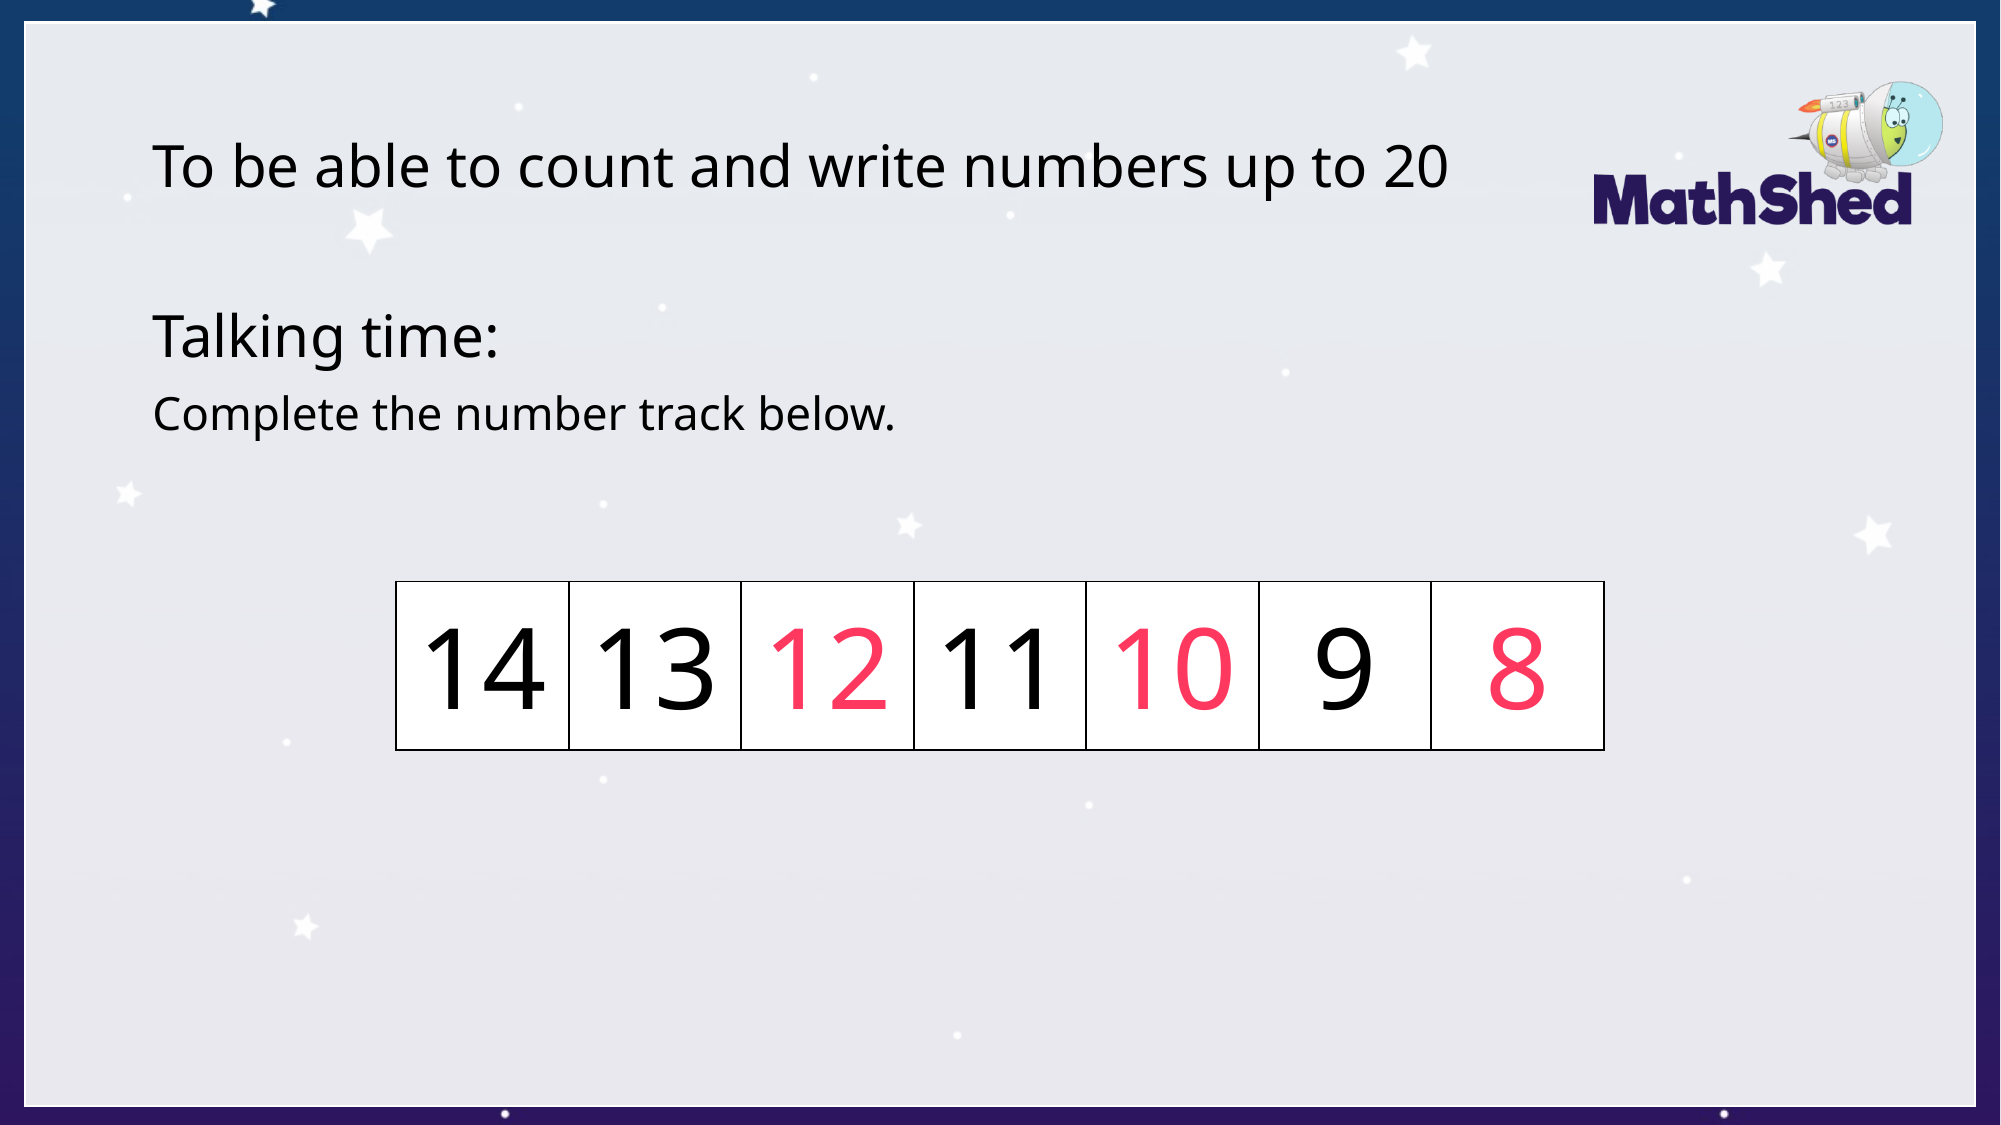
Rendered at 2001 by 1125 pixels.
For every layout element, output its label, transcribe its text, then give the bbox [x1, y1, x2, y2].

table_header 13 [570, 582, 740, 749]
list Talking time: Complete the number track below. [137, 299, 1863, 1014]
title To be able to count and write numbers up to 20 [137, 59, 1578, 278]
table_header 11 [915, 582, 1085, 749]
table_header 8 [1432, 582, 1603, 749]
table_header 12 [742, 582, 913, 749]
table_header 10 [1087, 582, 1258, 749]
table_header 14 [397, 582, 568, 749]
table_header 9 [1260, 582, 1430, 749]
picture [0, 0, 2001, 1125]
